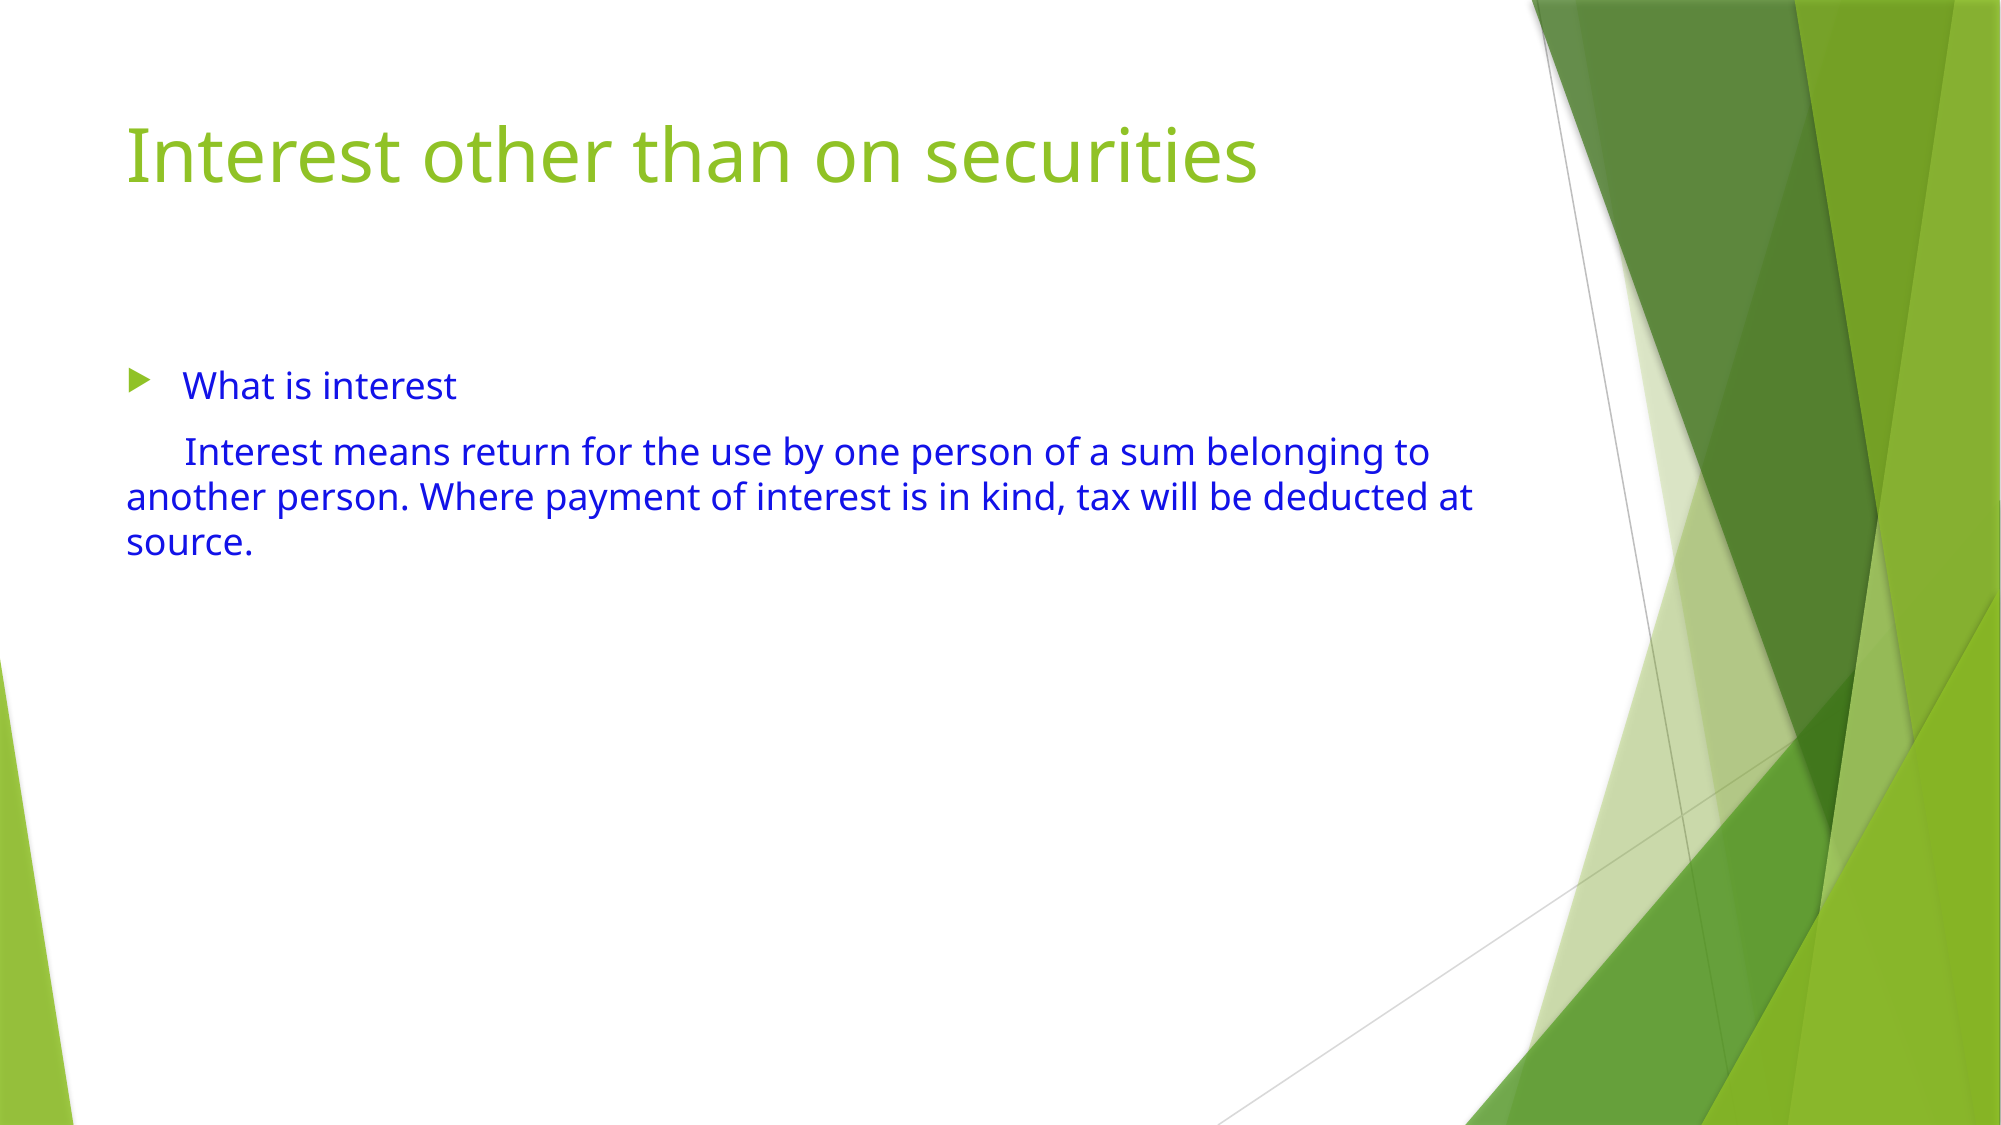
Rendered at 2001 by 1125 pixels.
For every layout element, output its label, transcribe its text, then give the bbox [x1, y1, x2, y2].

list What is interest Interest means return for the use by one person of a sum belonging to another person. Where payment of interest is in kind, tax will be deducted at source. [111, 354, 1522, 992]
title Interest other than on securities [111, 99, 1522, 317]
